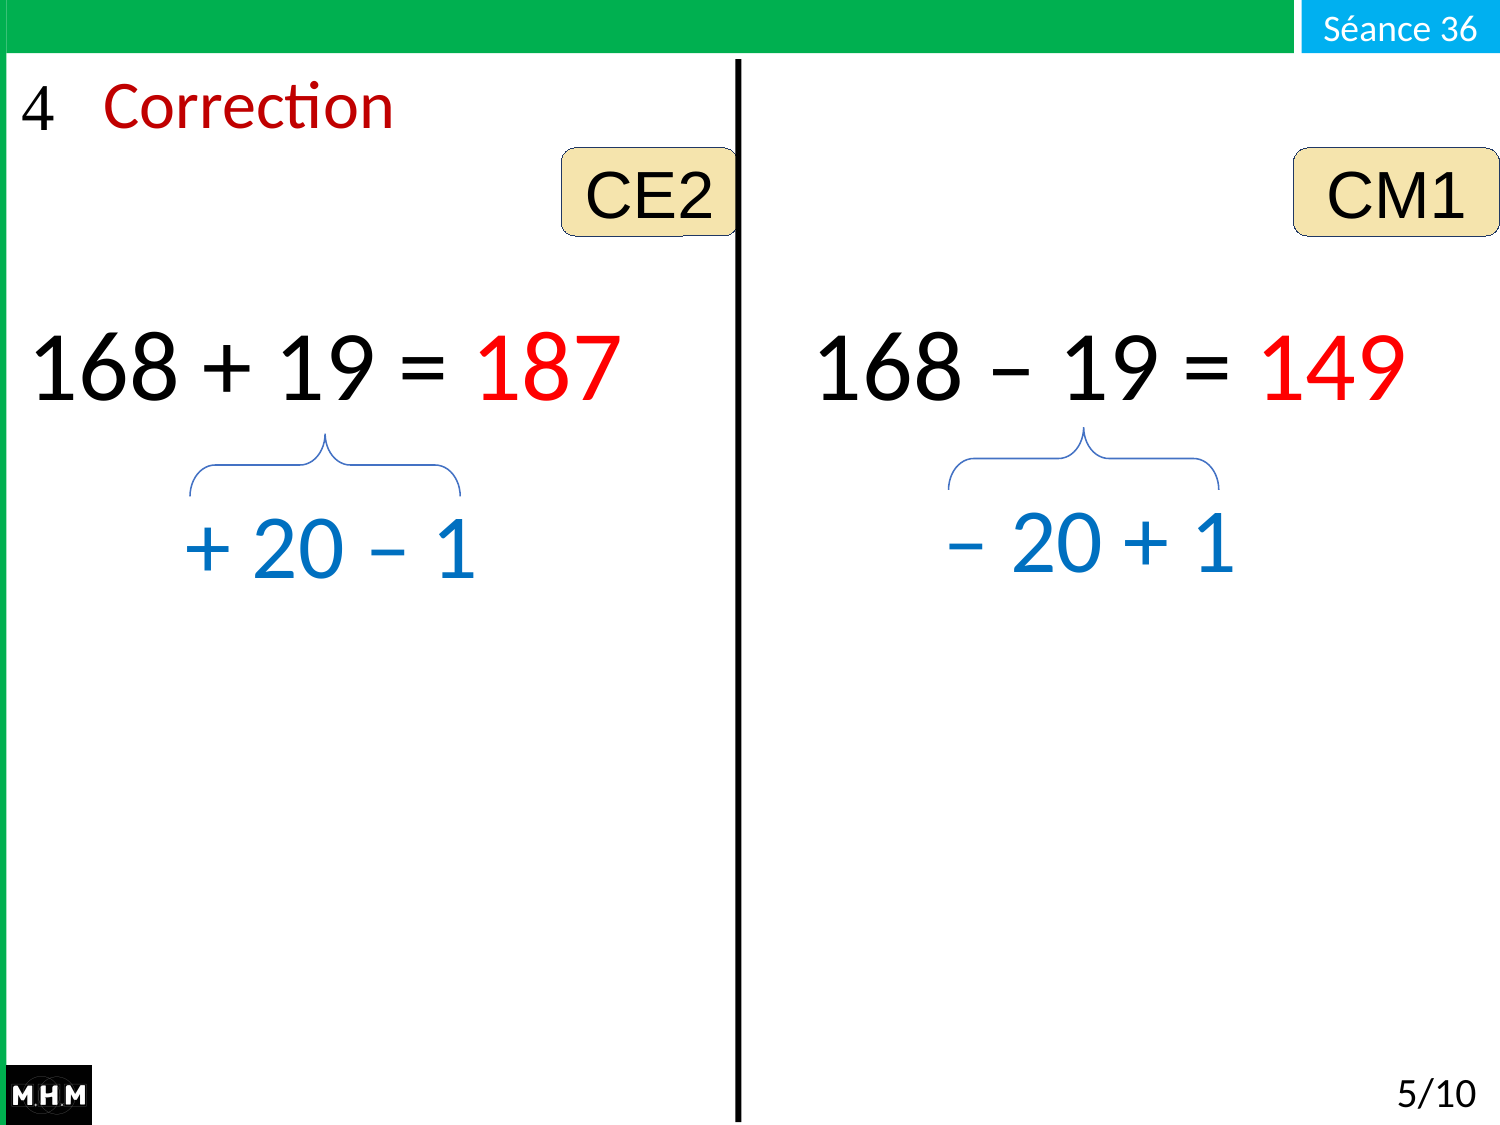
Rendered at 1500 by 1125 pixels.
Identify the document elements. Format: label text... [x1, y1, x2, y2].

list 5/10 [1373, 1064, 1500, 1125]
text_box + 20 – 1 [170, 479, 550, 605]
text_box [189, 433, 461, 497]
text_box [947, 428, 1220, 490]
text_box 168 + 19 = 187 [13, 292, 725, 428]
text_box CM1 [1293, 147, 1500, 237]
text_box Correction [88, 62, 632, 152]
picture [6, 1065, 92, 1125]
text_box – 20 + 1 [929, 473, 1309, 598]
text_box 168 – 19 = 149 [797, 292, 1498, 428]
text_box CE2 [561, 147, 738, 237]
